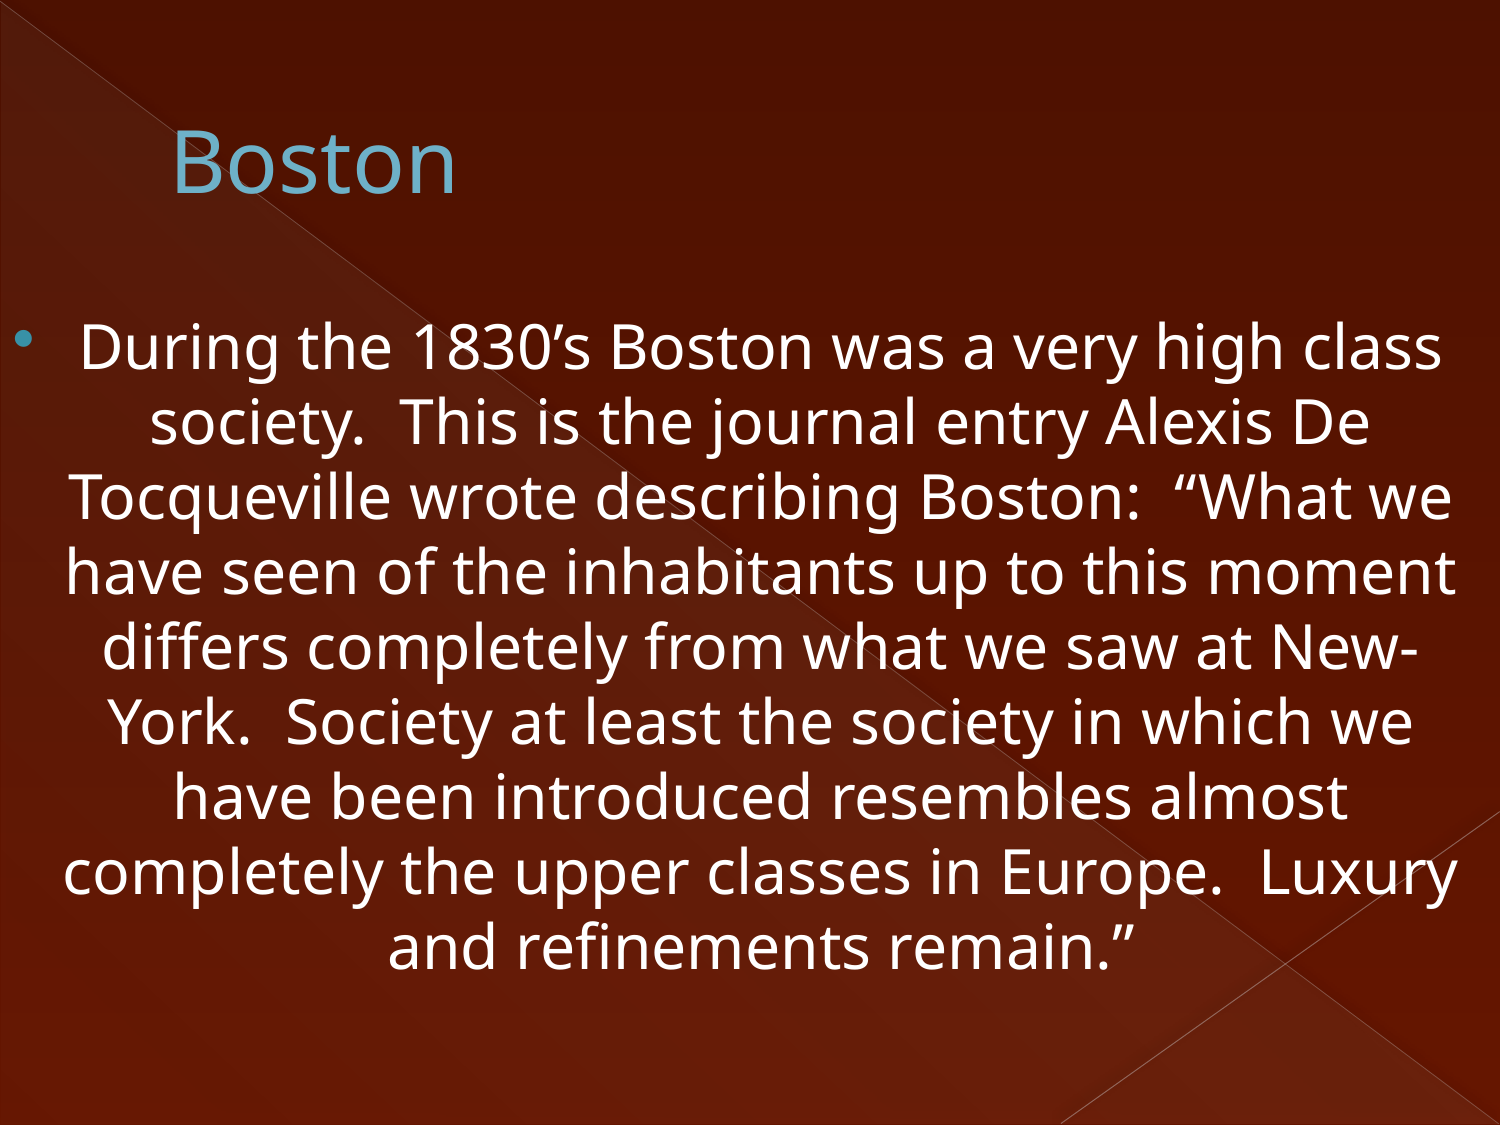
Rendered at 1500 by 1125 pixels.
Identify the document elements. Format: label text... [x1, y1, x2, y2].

title Boston [75, 43, 1425, 274]
list During the 1830’s Boston was a very high class society. This is the journal entry Alexis De Tocqueville wrote describing Boston: “What we have seen of the inhabitants up to this moment differs completely from what we saw at New-York. Society at least the society in which we have been introduced resembles almost completely the upper classes in Europe. Luxury and refinements remain.” [0, 299, 1500, 1125]
